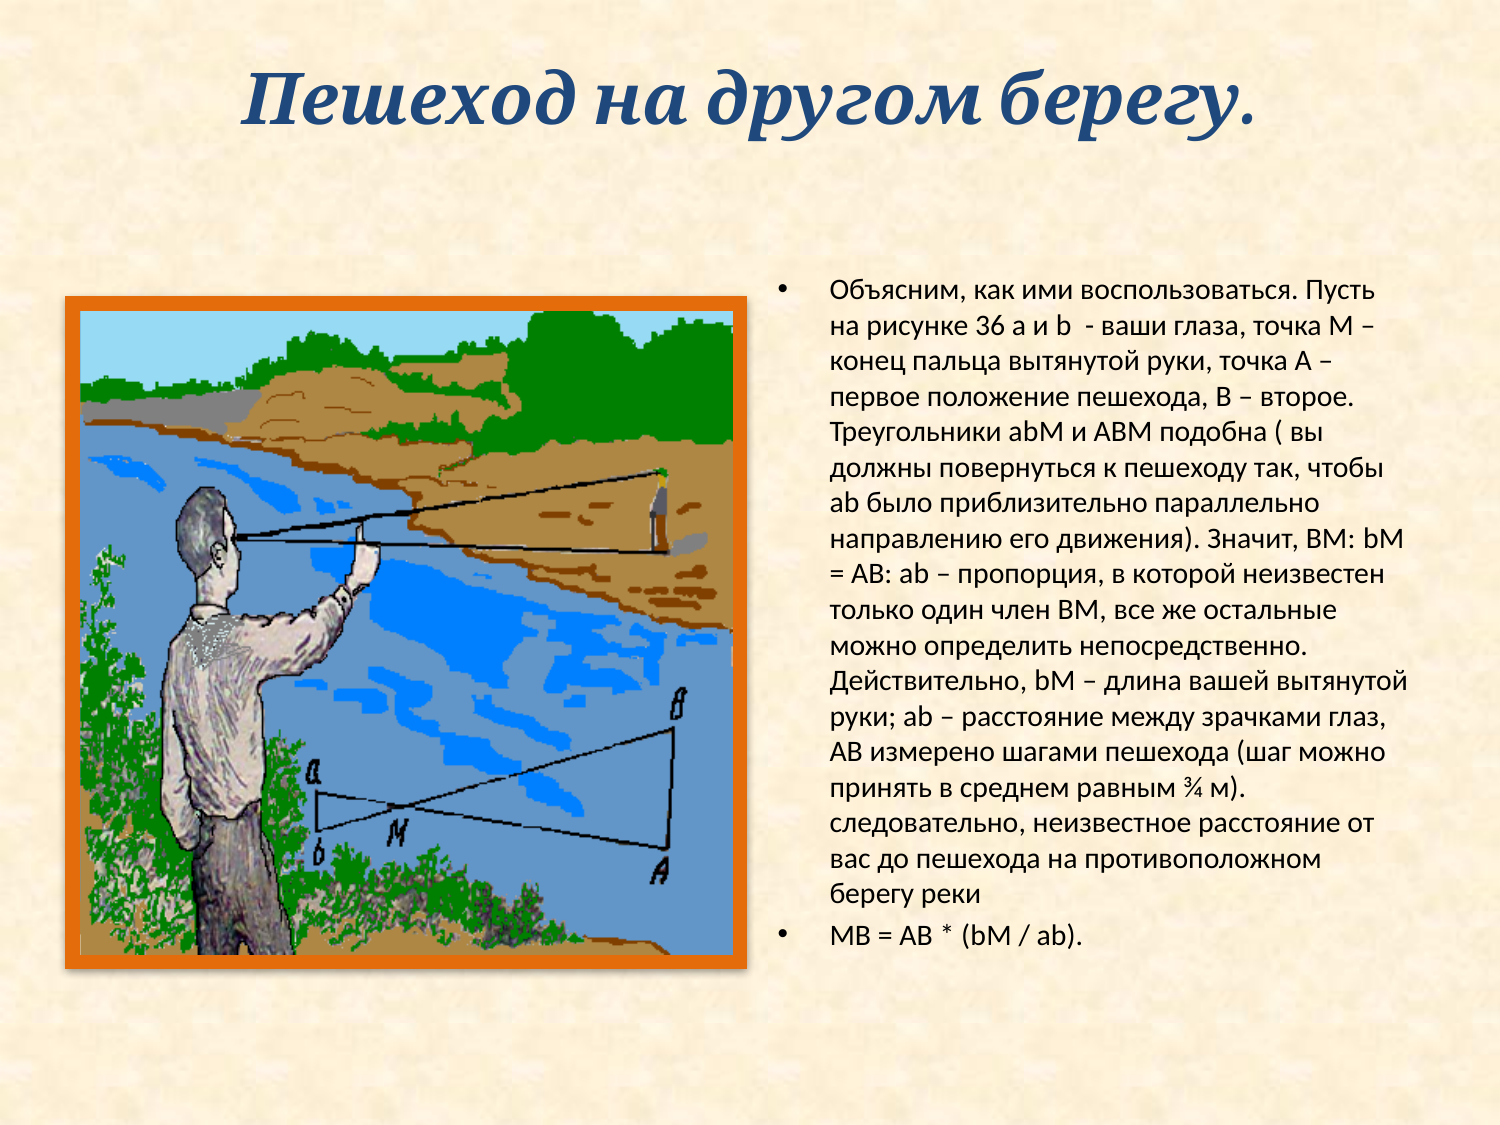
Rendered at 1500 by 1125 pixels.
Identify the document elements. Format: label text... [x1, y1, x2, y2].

list Объясним, как ими воспользоваться. Пусть на рисунке 36 а и b - ваши глаза, точка М – конец пальца вытянутой руки, точка А – первое положение пешехода, В – второе. Треугольники аbМ и АВМ подобна ( вы должны повернуться к пешеходу так, чтобы аb было приблизительно параллельно направлению его движения). Значит, ВМ: bМ = АВ: аb – пропорция, в которой неизвестен только один член ВМ, все же остальные можно определить непосредственно. Действительно, bМ – длина вашей вытянутой руки; аb – расстояние между зрачками глаз, АВ измерено шагами пешехода (шаг можно принять в среднем равным ¾ м). следовательно, неизвестное расстояние от вас до пешехода на противоположном берегу реки МВ = АВ * (bМ / аb). [762, 262, 1425, 1005]
title Пешеход на другом берегу. [75, 45, 1425, 233]
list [79, 310, 733, 955]
picture [0, 0, 1500, 1125]
